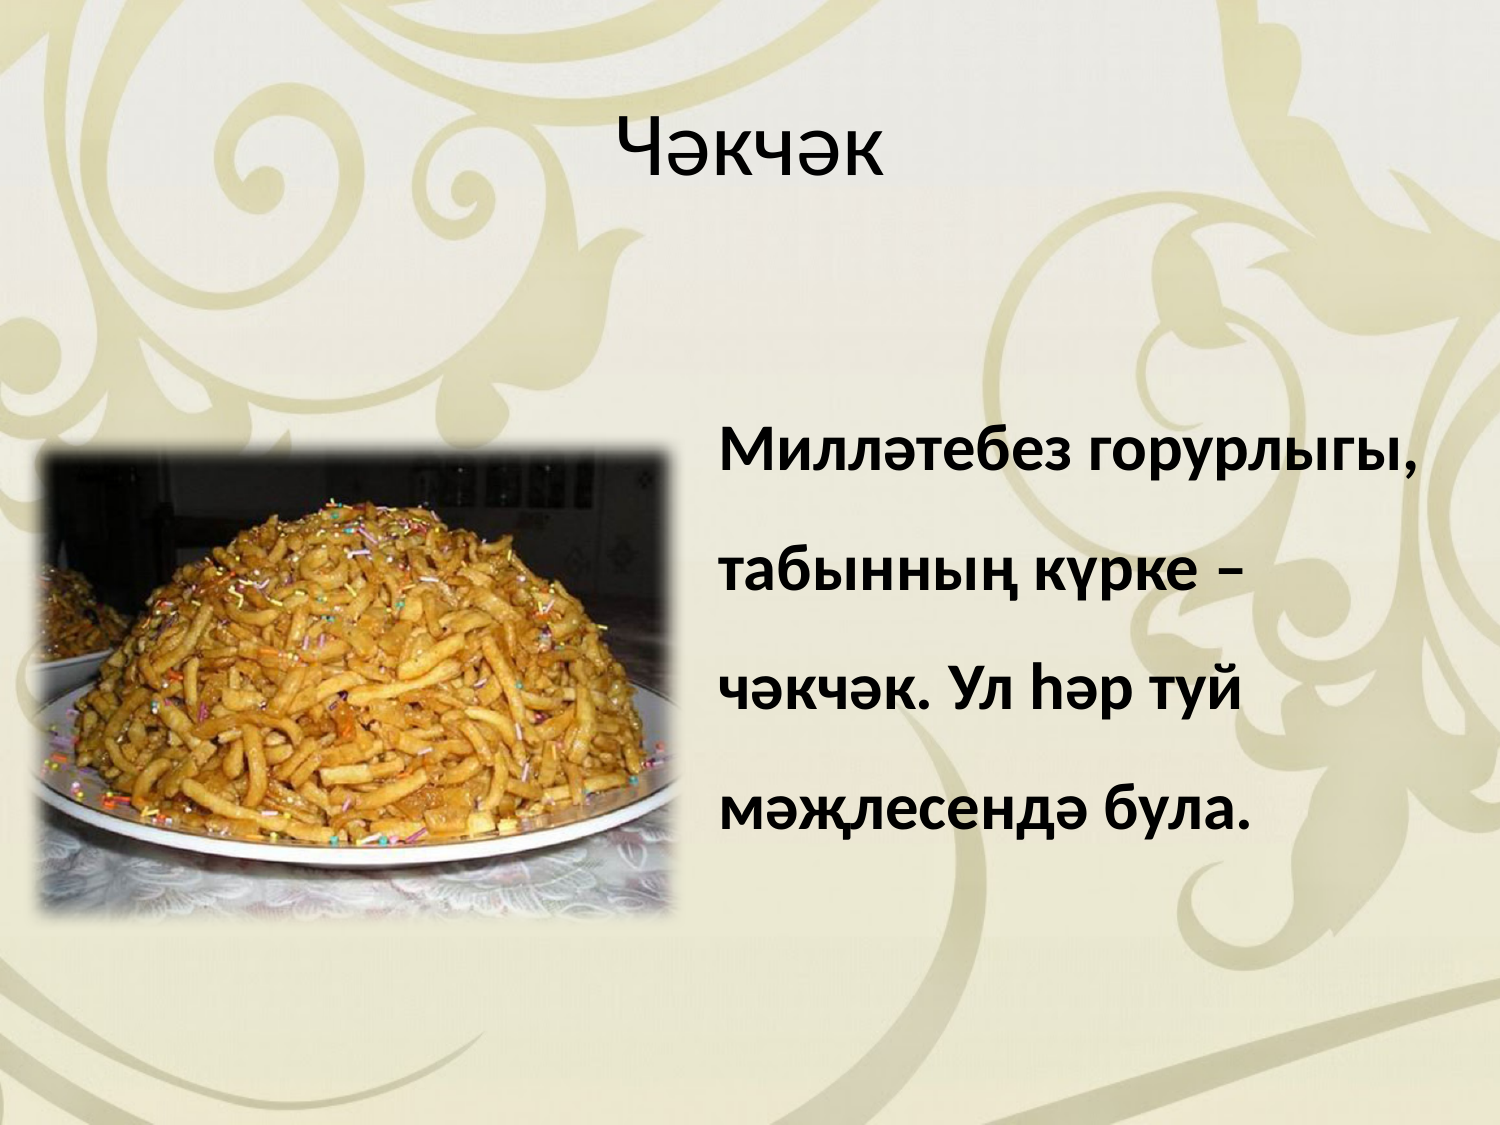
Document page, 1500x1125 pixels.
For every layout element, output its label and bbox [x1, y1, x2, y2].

list [23, 433, 687, 931]
picture [0, 0, 1500, 1125]
